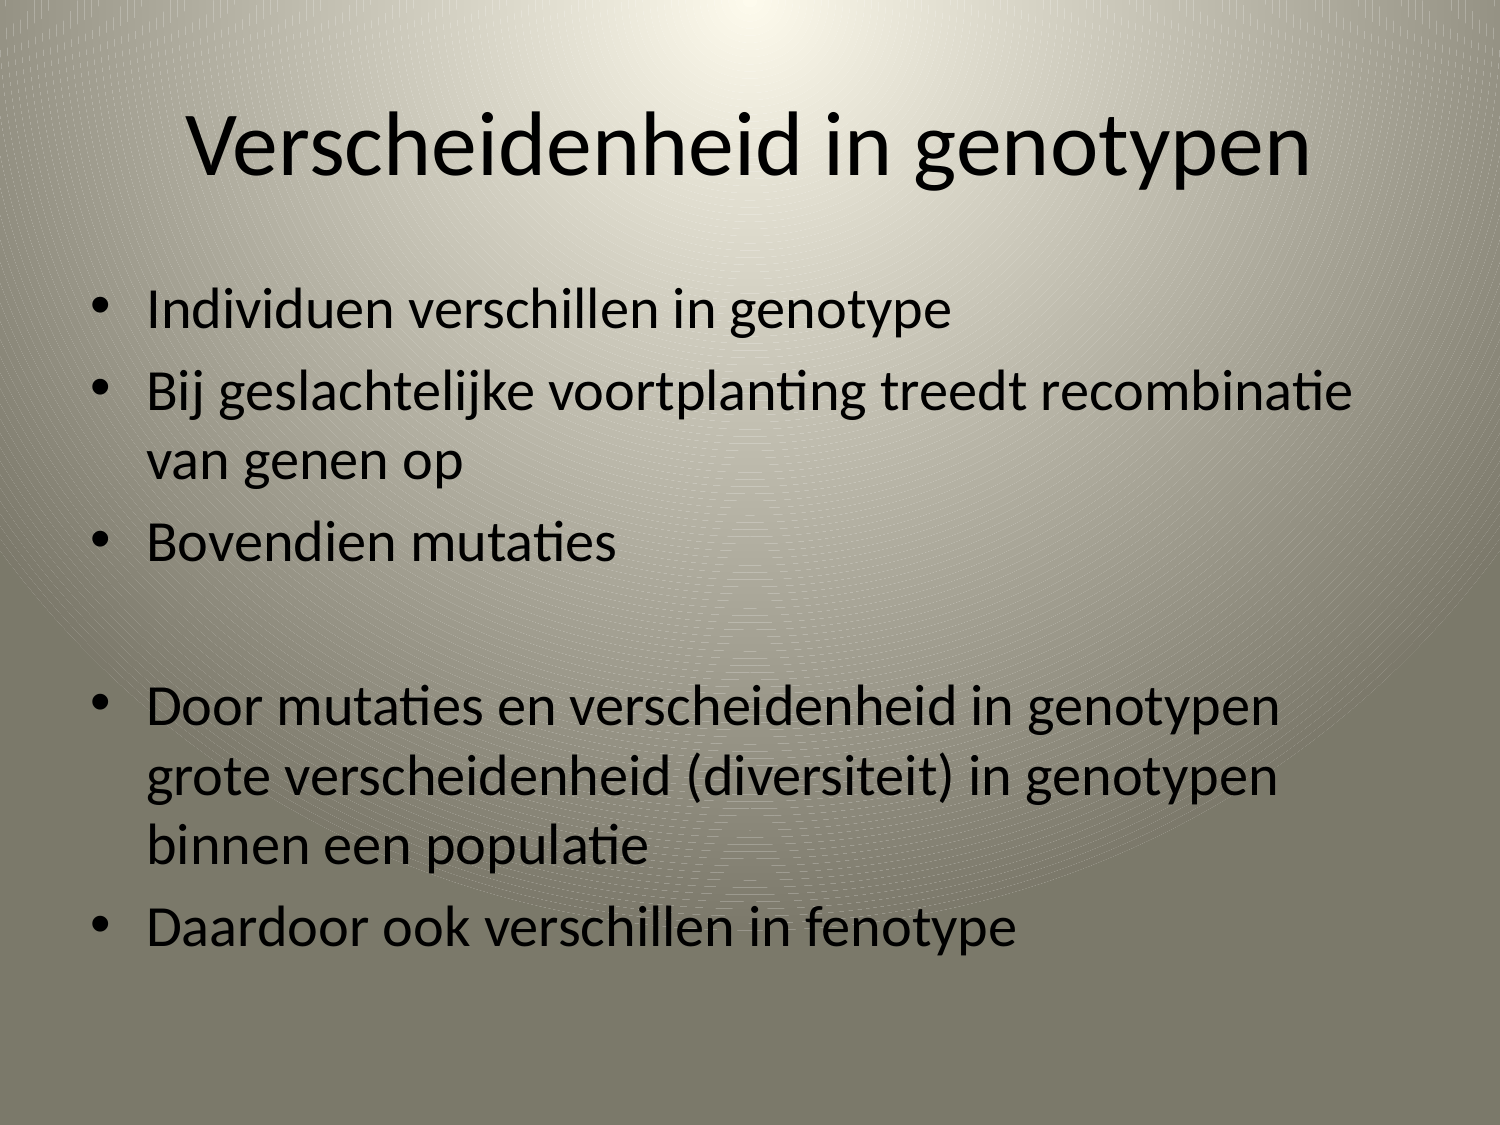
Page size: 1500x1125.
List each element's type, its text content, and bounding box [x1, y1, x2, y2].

title Verscheidenheid in genotypen [75, 45, 1425, 233]
list Individuen verschillen in genotype Bij geslachtelijke voortplanting treedt recombinatie van genen op Bovendien mutaties Door mutaties en verscheidenheid in genotypen grote verscheidenheid (diversiteit) in genotypen binnen een populatie Daardoor ook verschillen in fenotype [75, 262, 1425, 1005]
